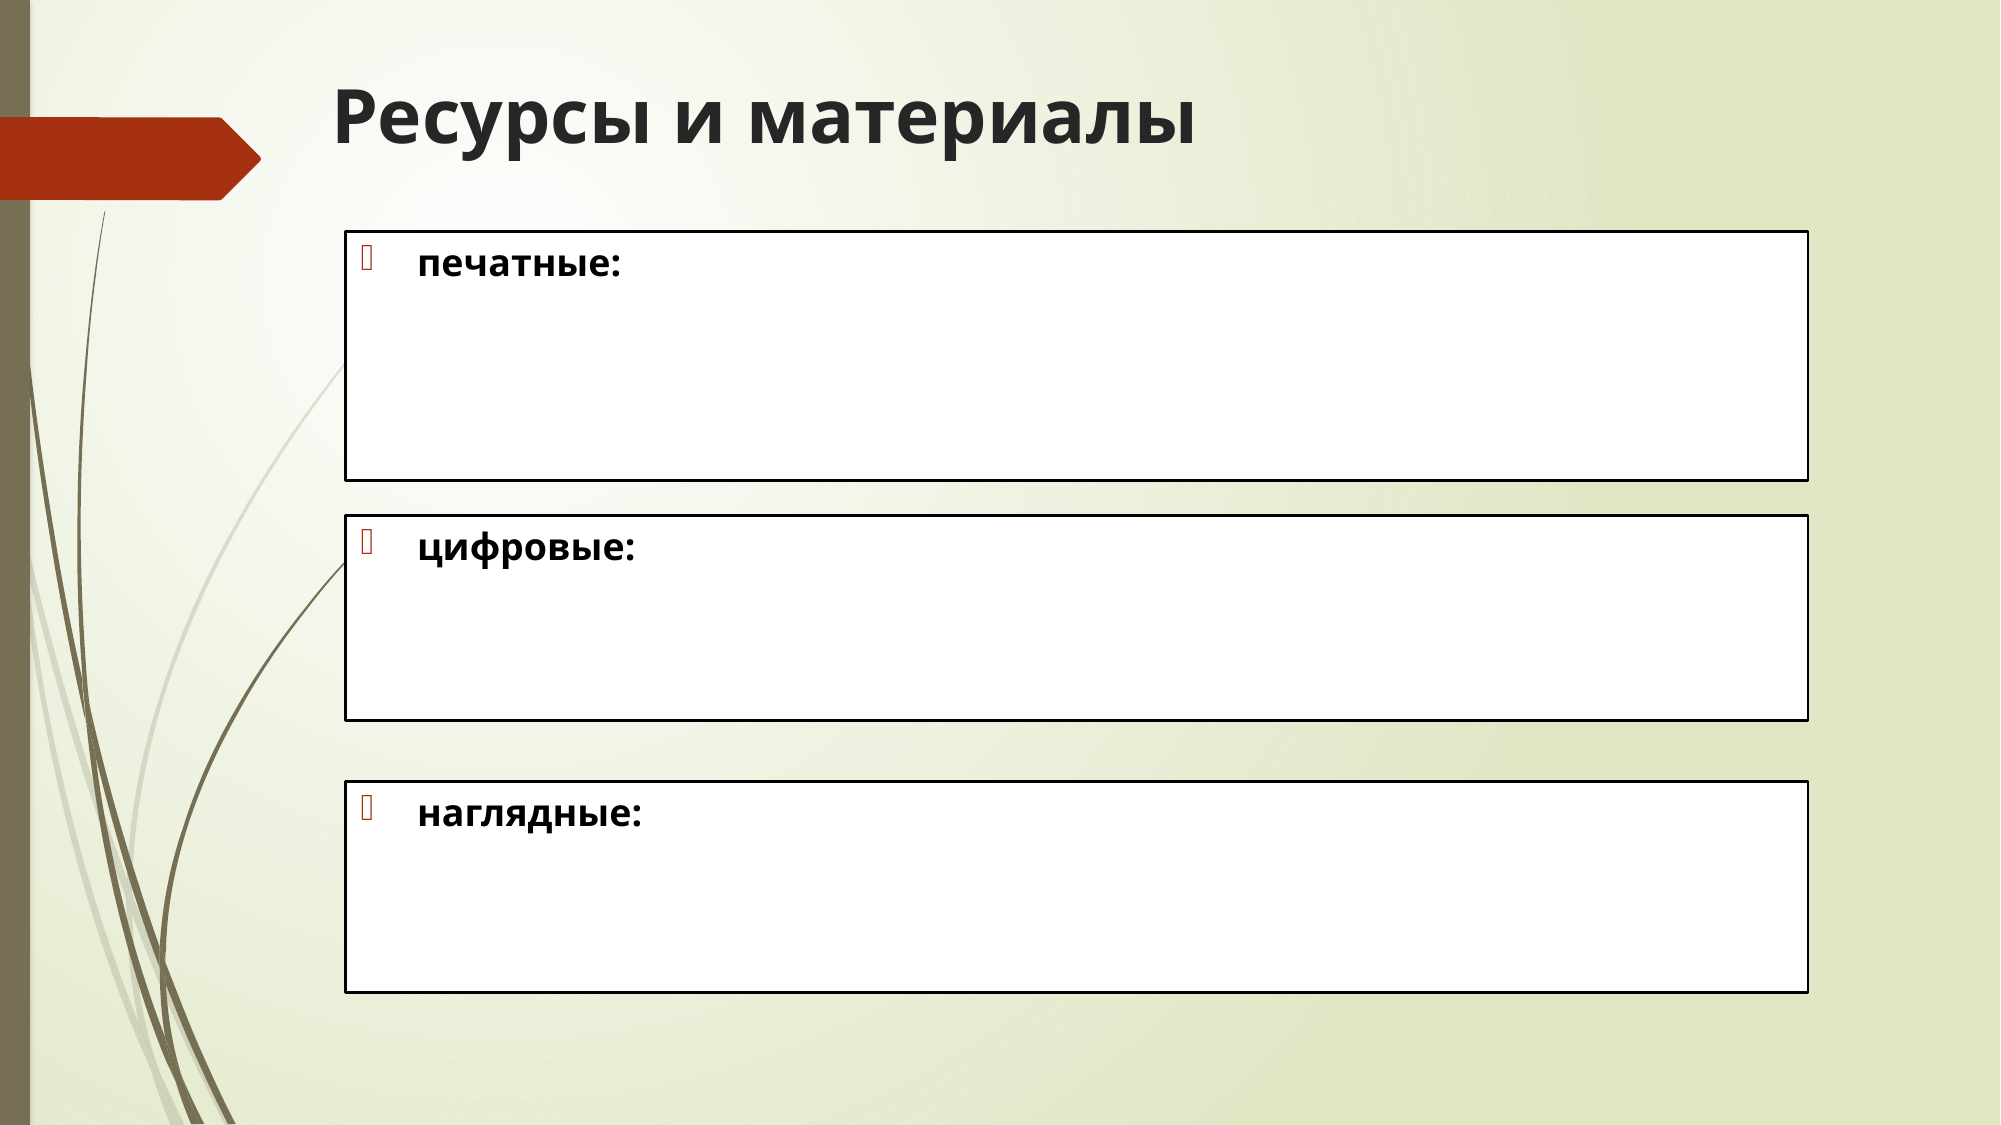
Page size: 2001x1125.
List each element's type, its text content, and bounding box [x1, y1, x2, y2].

text_box цифровые: [344, 514, 1809, 722]
text_box наглядные: [344, 780, 1809, 994]
title Ресурсы и материалы [316, 60, 1884, 272]
list печатные: [344, 230, 1809, 482]
